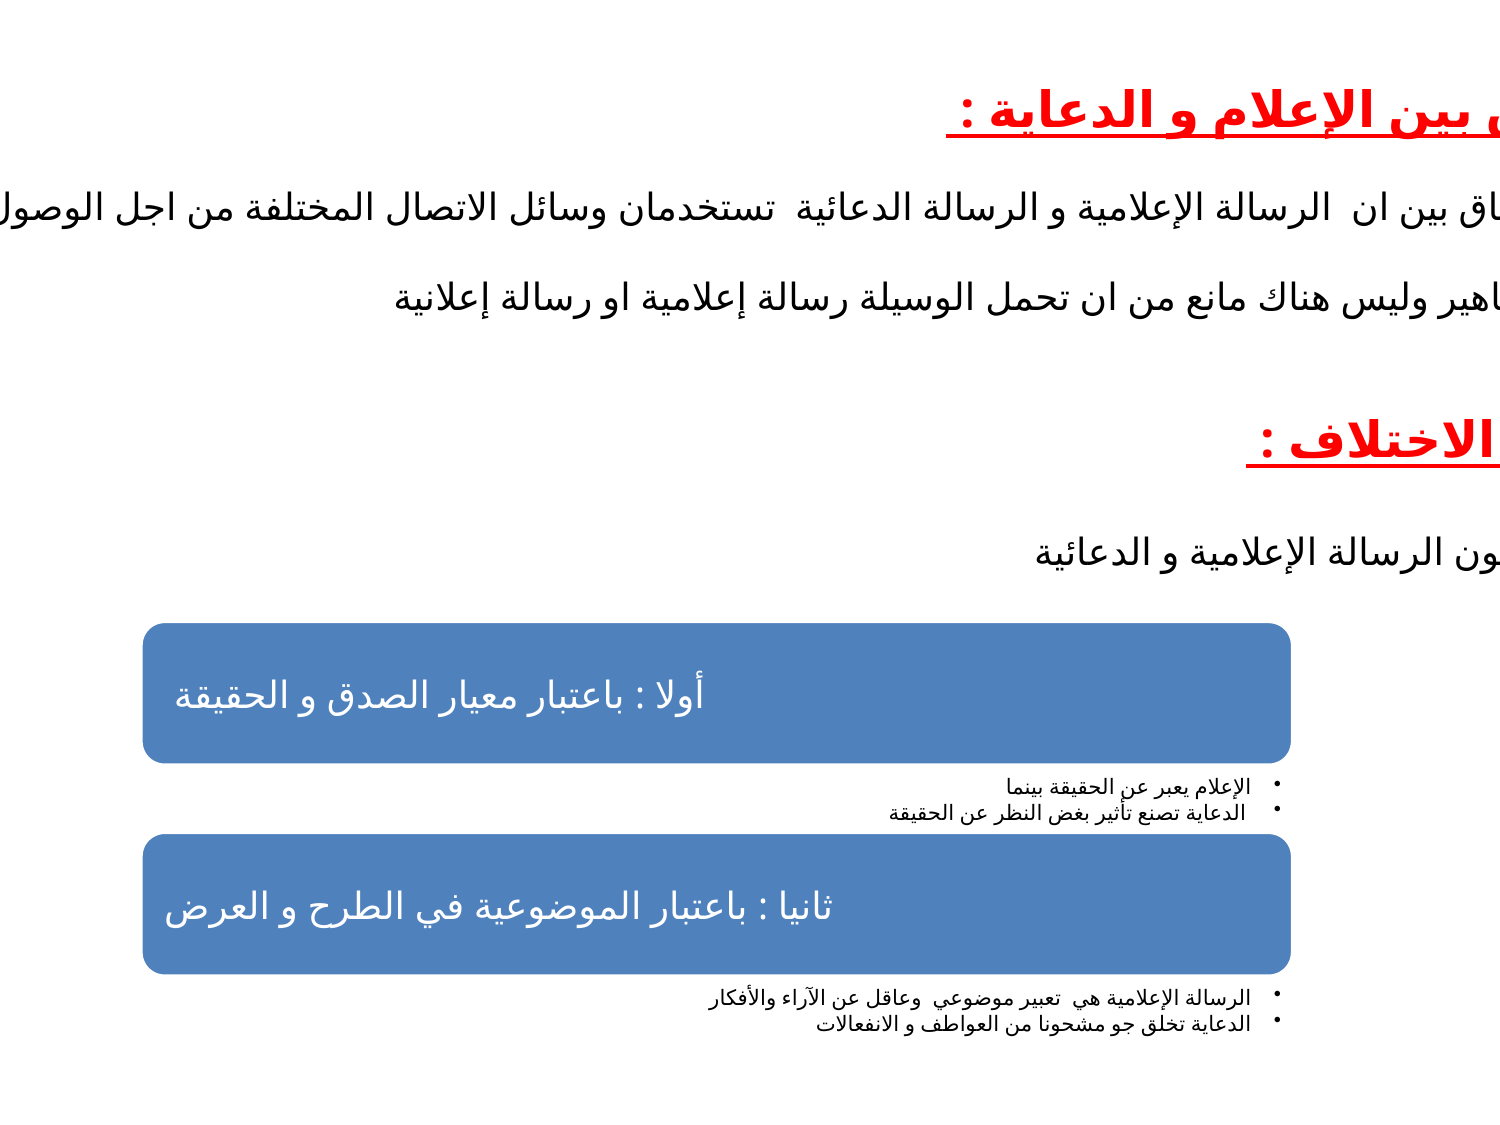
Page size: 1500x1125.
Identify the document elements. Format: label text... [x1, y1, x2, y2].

text_box الفرق بين الإعلام و الدعاية : هناك اتفاق بين ان الرسالة الإعلامية و الرسالة الدعائية تستخدمان وسائل الاتصال المختلفة من اجل الوصول الى الجماهير وليس هناك مانع من ان تحمل الوسيلة رسالة إعلامية او رسالة إعلانية نقاط الاختلاف : في مضمون الرسالة الإعلامية و الدعائية [0, 70, 1500, 670]
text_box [140, 620, 1294, 1044]
